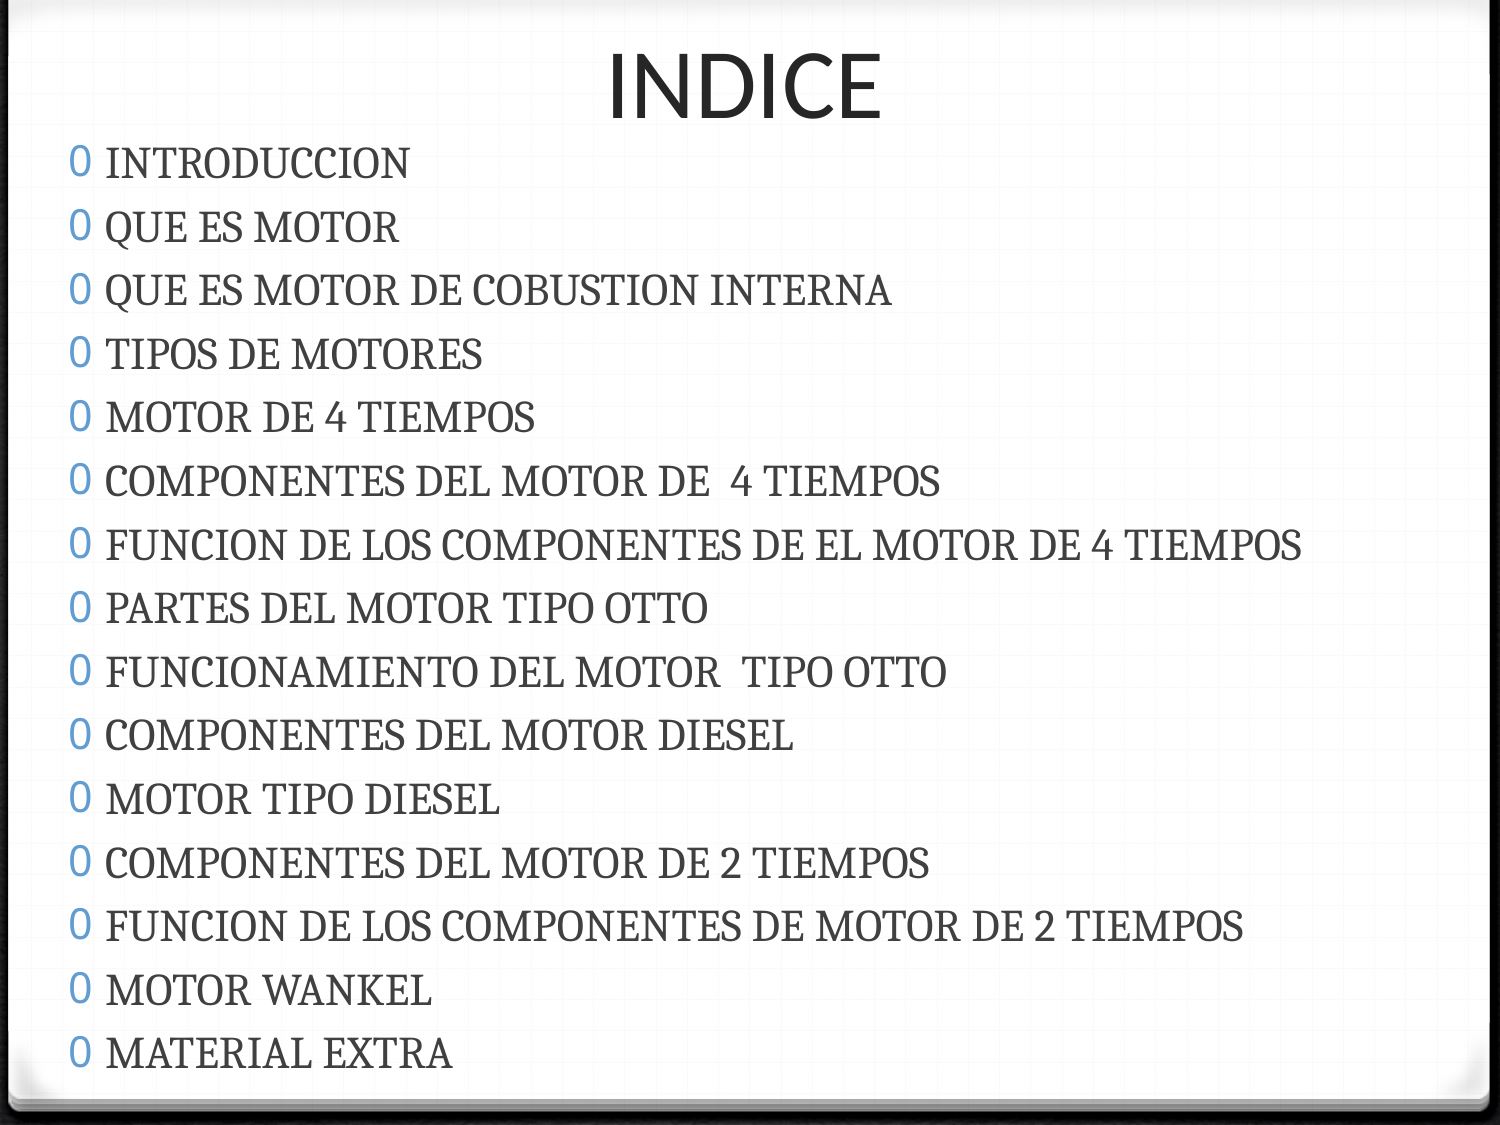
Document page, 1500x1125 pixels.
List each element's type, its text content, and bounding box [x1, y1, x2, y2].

list INTRODUCCION QUE ES MOTOR QUE ES MOTOR DE COBUSTION INTERNA TIPOS DE MOTORES MOTOR DE 4 TIEMPOS COMPONENTES DEL MOTOR DE 4 TIEMPOS FUNCION DE LOS COMPONENTES DE EL MOTOR DE 4 TIEMPOS PARTES DEL MOTOR TIPO OTTO FUNCIONAMIENTO DEL MOTOR TIPO OTTO COMPONENTES DEL MOTOR DIESEL MOTOR TIPO DIESEL COMPONENTES DEL MOTOR DE 2 TIEMPOS FUNCION DE LOS COMPONENTES DE MOTOR DE 2 TIEMPOS MOTOR WANKEL MATERIAL EXTRA [53, 125, 1459, 1094]
title INDICE [90, 19, 1400, 125]
picture [0, 0, 1500, 1125]
